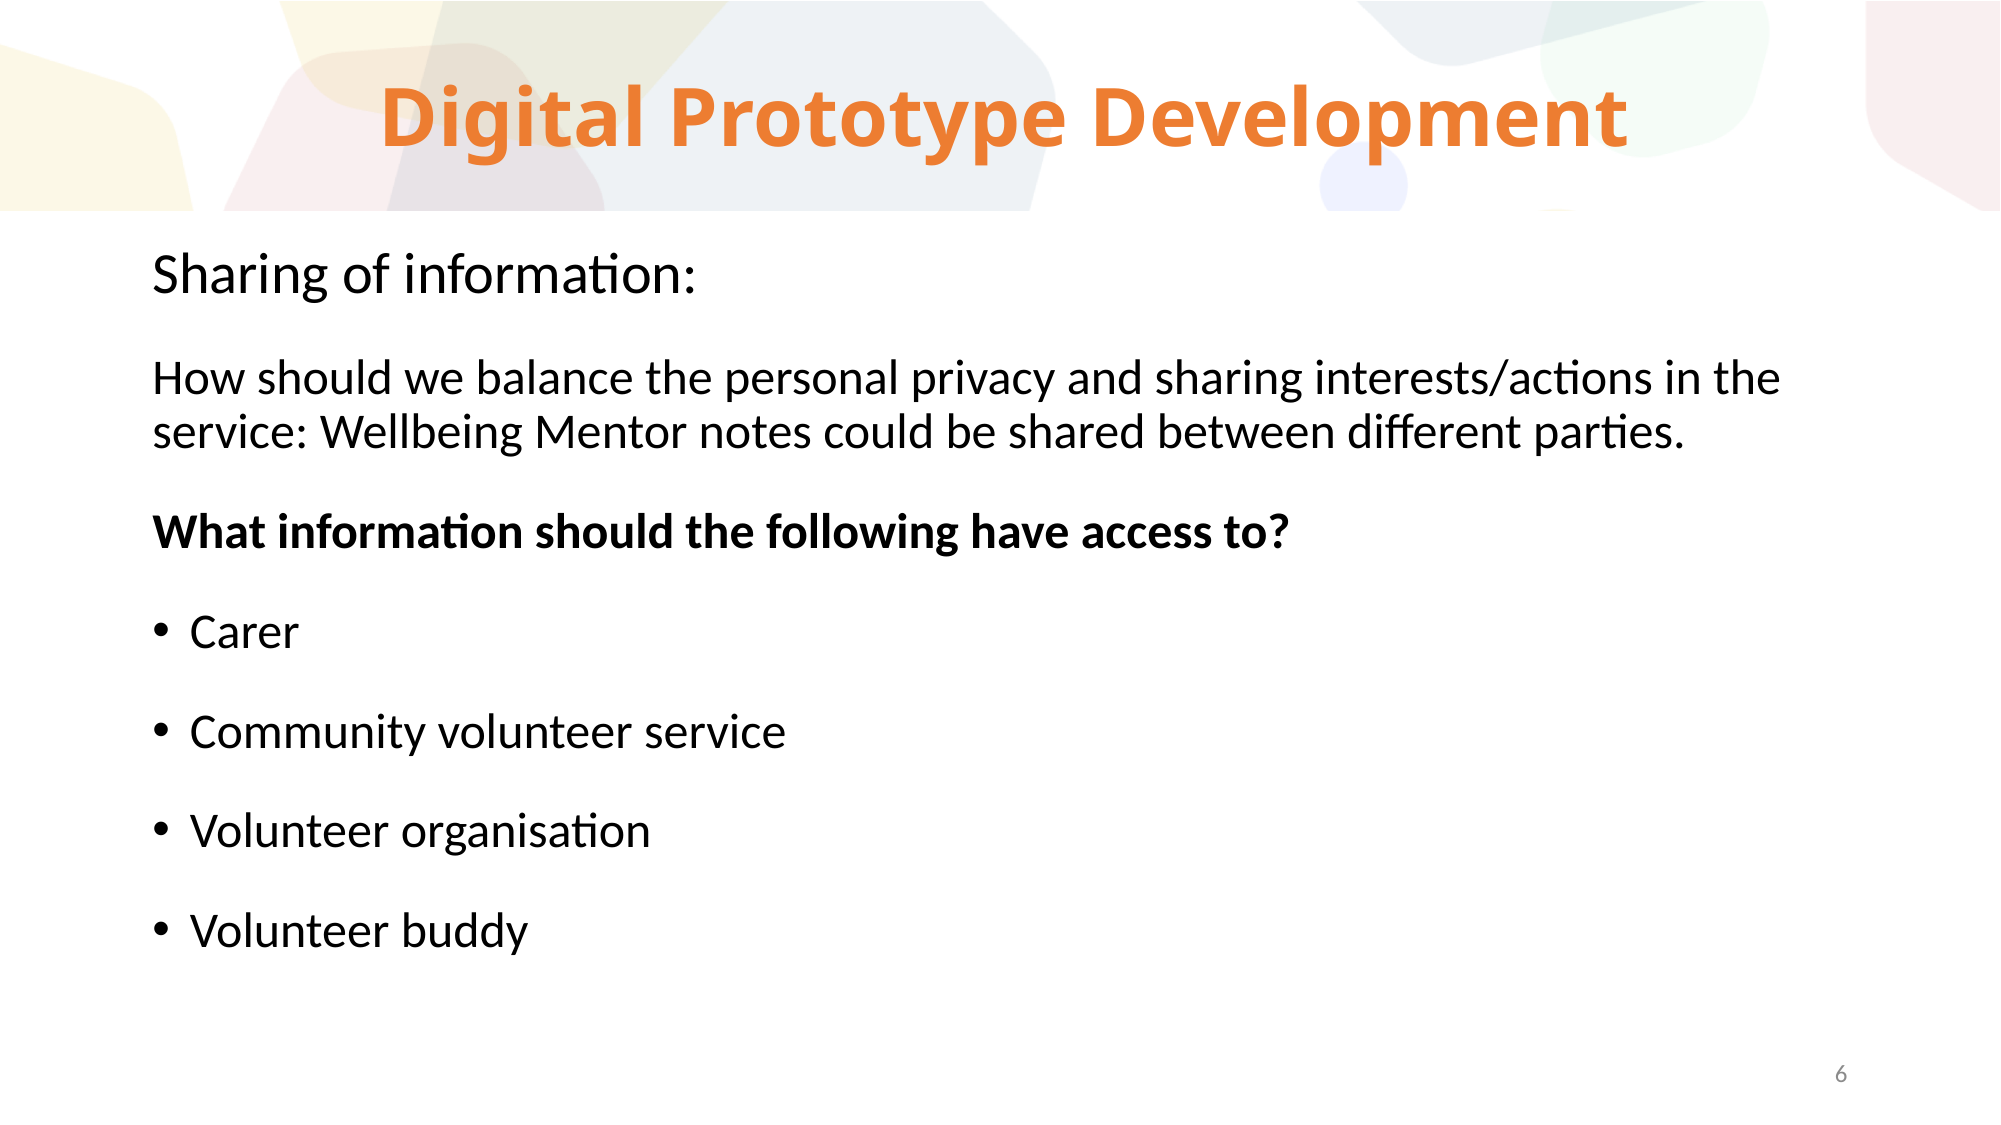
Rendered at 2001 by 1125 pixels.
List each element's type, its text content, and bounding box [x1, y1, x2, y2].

text_box Digital Prototype Development [345, 211, 1663, 215]
picture [0, 1, 2000, 211]
list Sharing of information: How should we balance the personal privacy and sharing interests/actions in the service: Wellbeing Mentor notes could be shared between different parties. What information should the following have access to? Carer Community volunteer service Volunteer organisation Volunteer buddy [137, 235, 1863, 1103]
